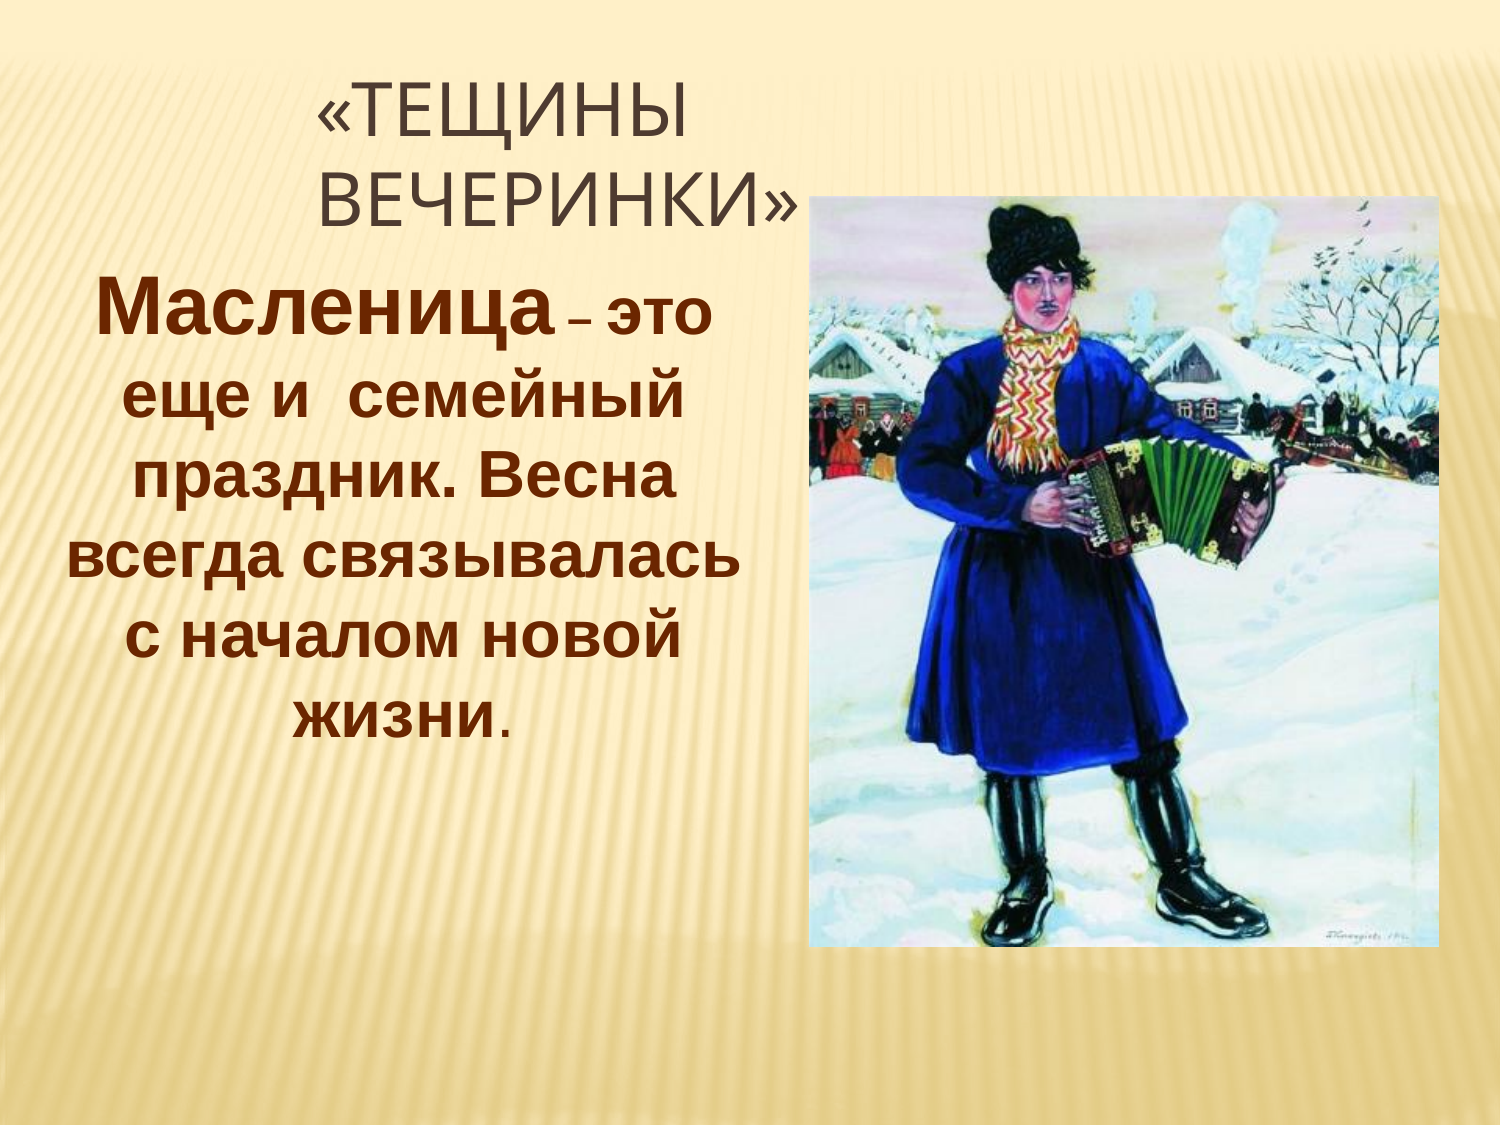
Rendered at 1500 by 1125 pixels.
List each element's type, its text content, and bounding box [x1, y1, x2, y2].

text_box Масленица – это еще и семейный праздник. Весна всегда связывалась с началом новой жизни. [29, 243, 780, 759]
picture [808, 195, 1440, 947]
text_box «ТЕЩИНЫ вЕЧЕРИНКИ» [301, 54, 1208, 250]
